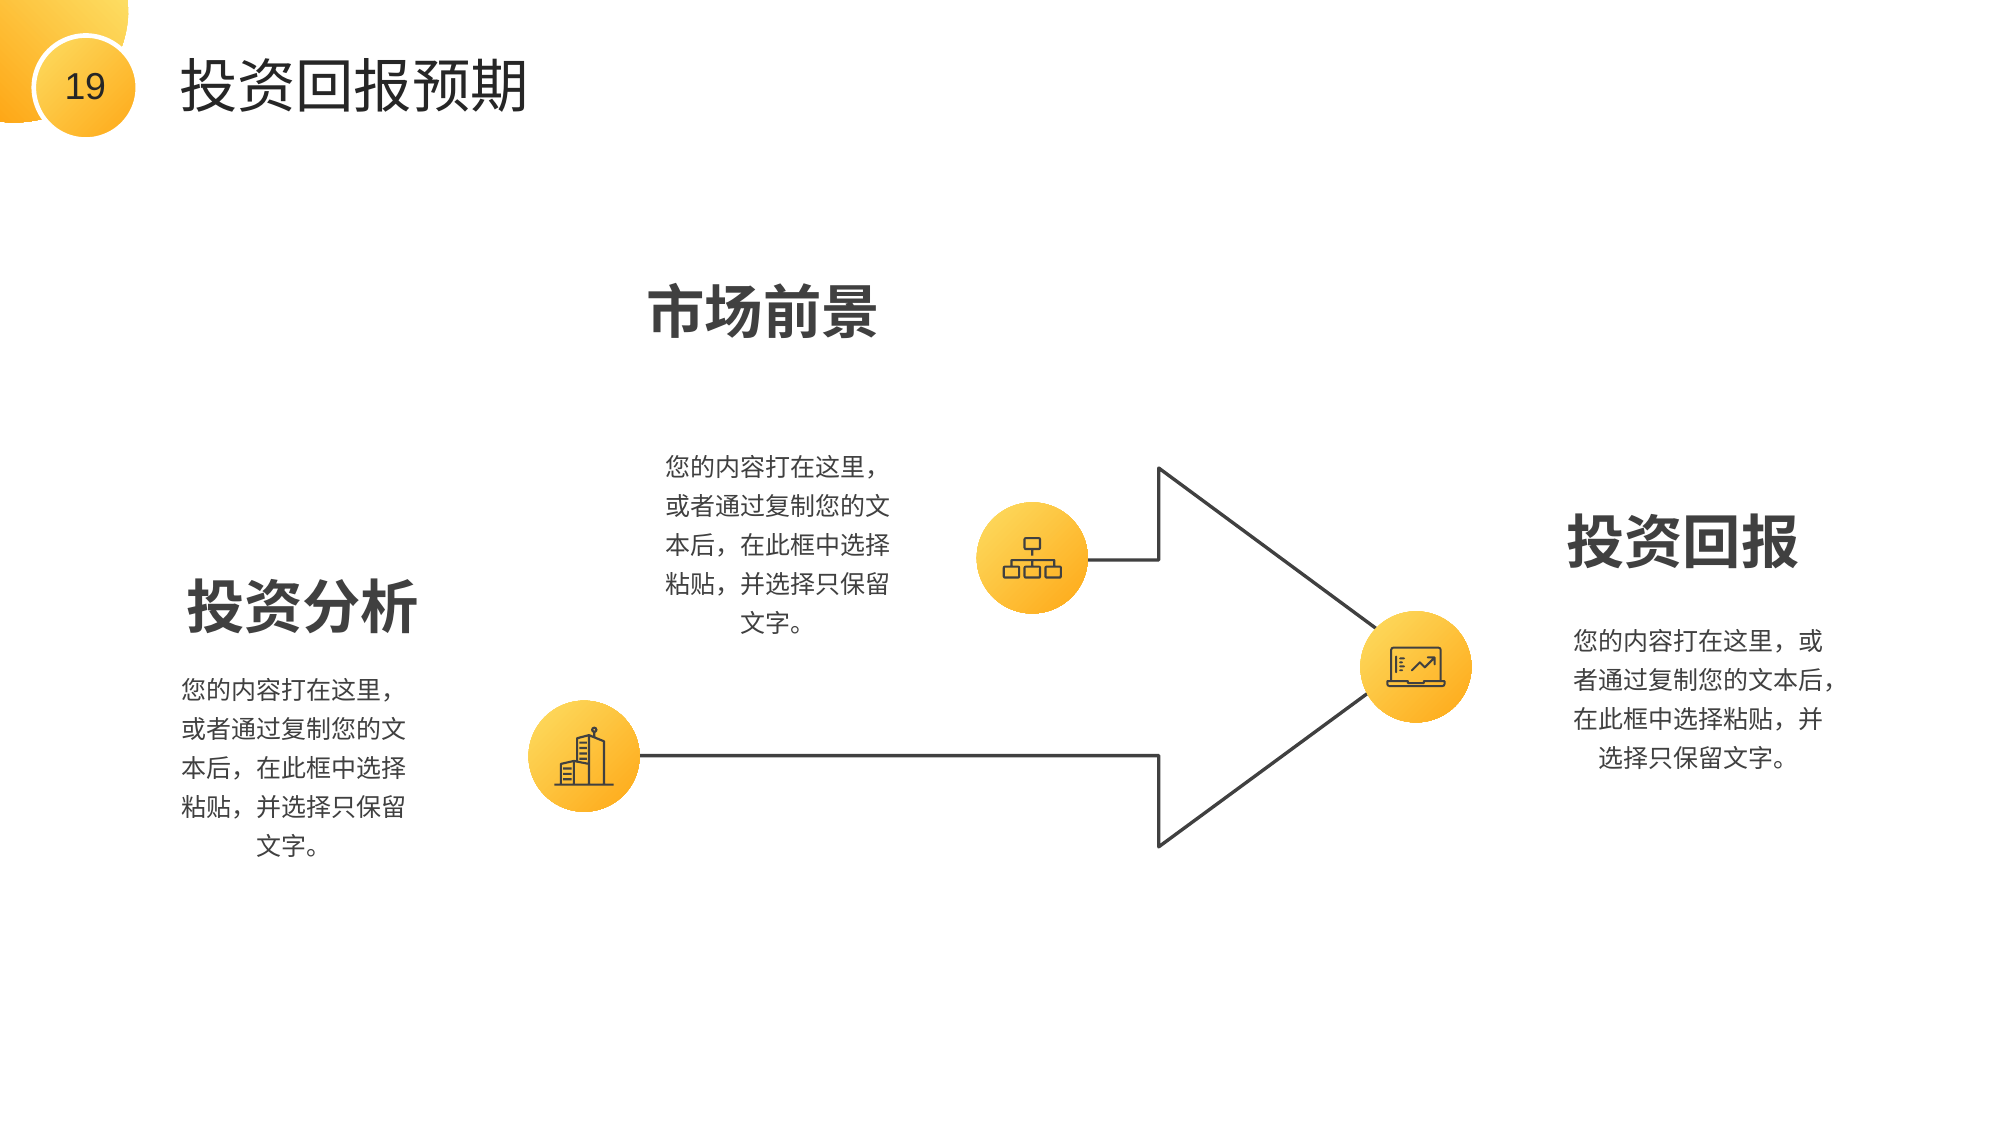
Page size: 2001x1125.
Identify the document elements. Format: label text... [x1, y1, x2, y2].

text_box [527, 699, 641, 813]
text_box [1002, 559, 1062, 579]
text_box [637, 468, 1375, 847]
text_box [1539, 497, 1851, 779]
text_box [554, 726, 614, 786]
text_box 投资回报预期 [164, 42, 544, 127]
text_box [1359, 610, 1473, 724]
text_box [1386, 646, 1446, 688]
text_box [975, 501, 1089, 615]
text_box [613, 267, 913, 644]
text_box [149, 562, 457, 867]
text_box [1023, 537, 1042, 556]
